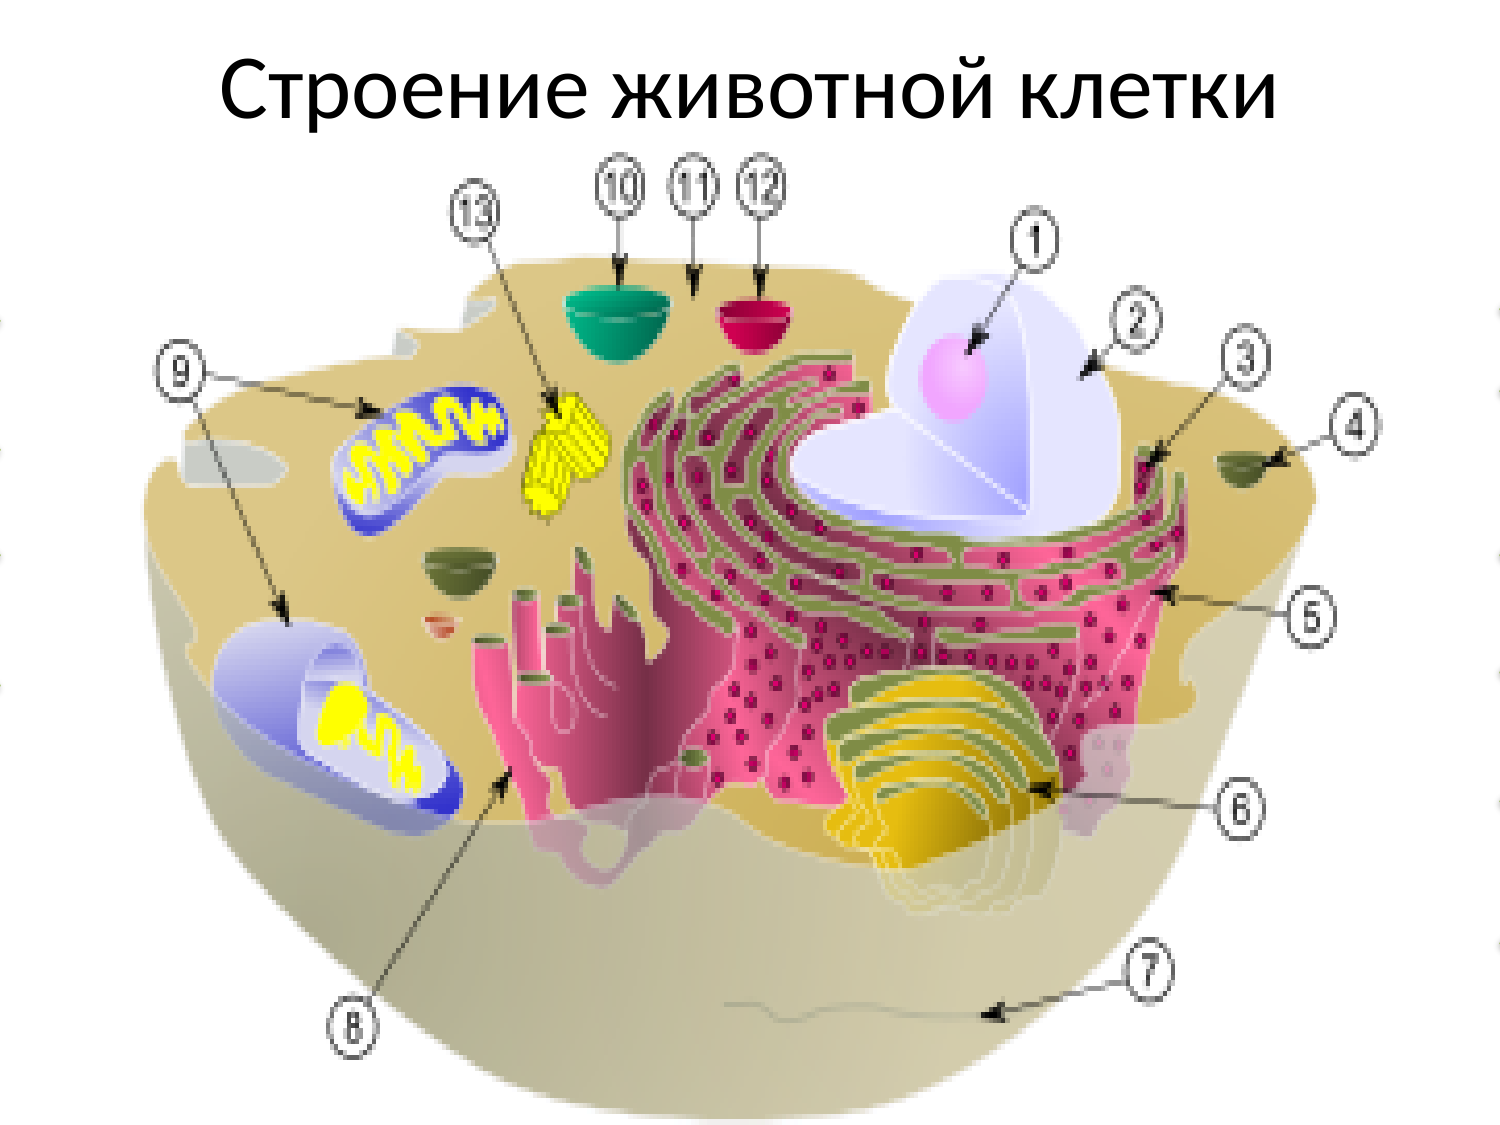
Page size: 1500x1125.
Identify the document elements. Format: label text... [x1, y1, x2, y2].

title Строение животной клетки [75, 0, 1425, 164]
picture [140, 152, 1384, 1125]
